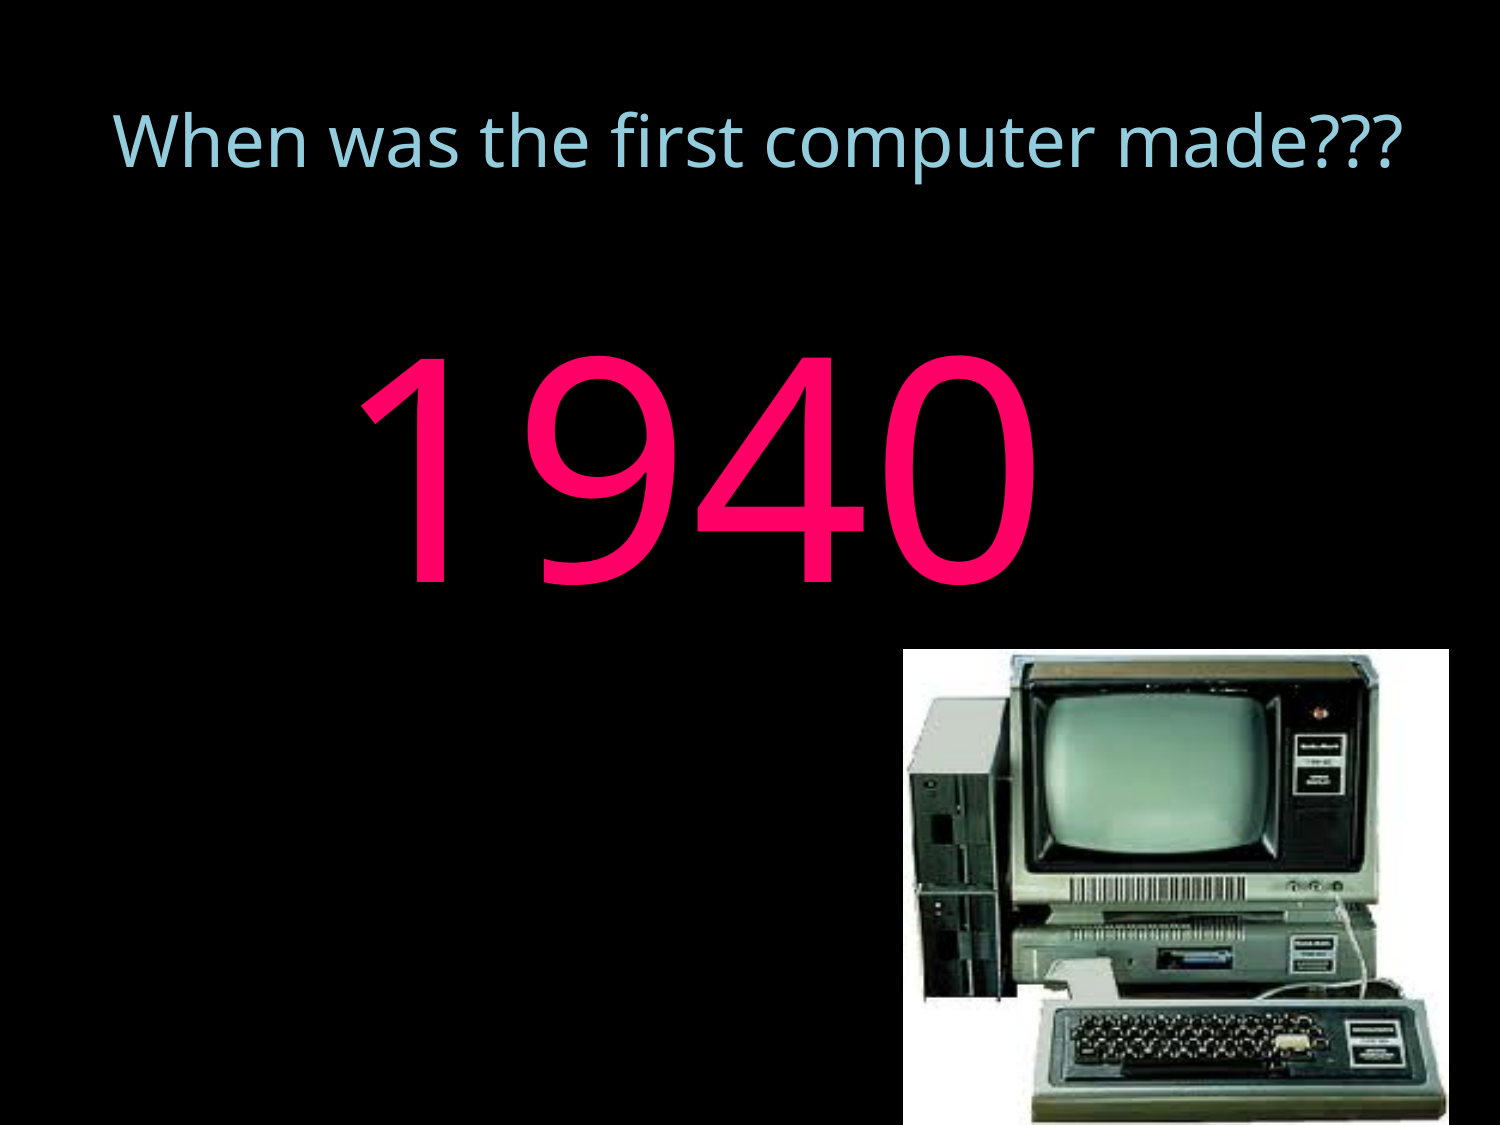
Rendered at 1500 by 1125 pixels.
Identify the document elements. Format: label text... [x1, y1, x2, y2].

picture [903, 649, 1449, 1125]
list 1940 [74, 262, 1426, 1006]
title When was the first computer made??? [74, 44, 1426, 233]
